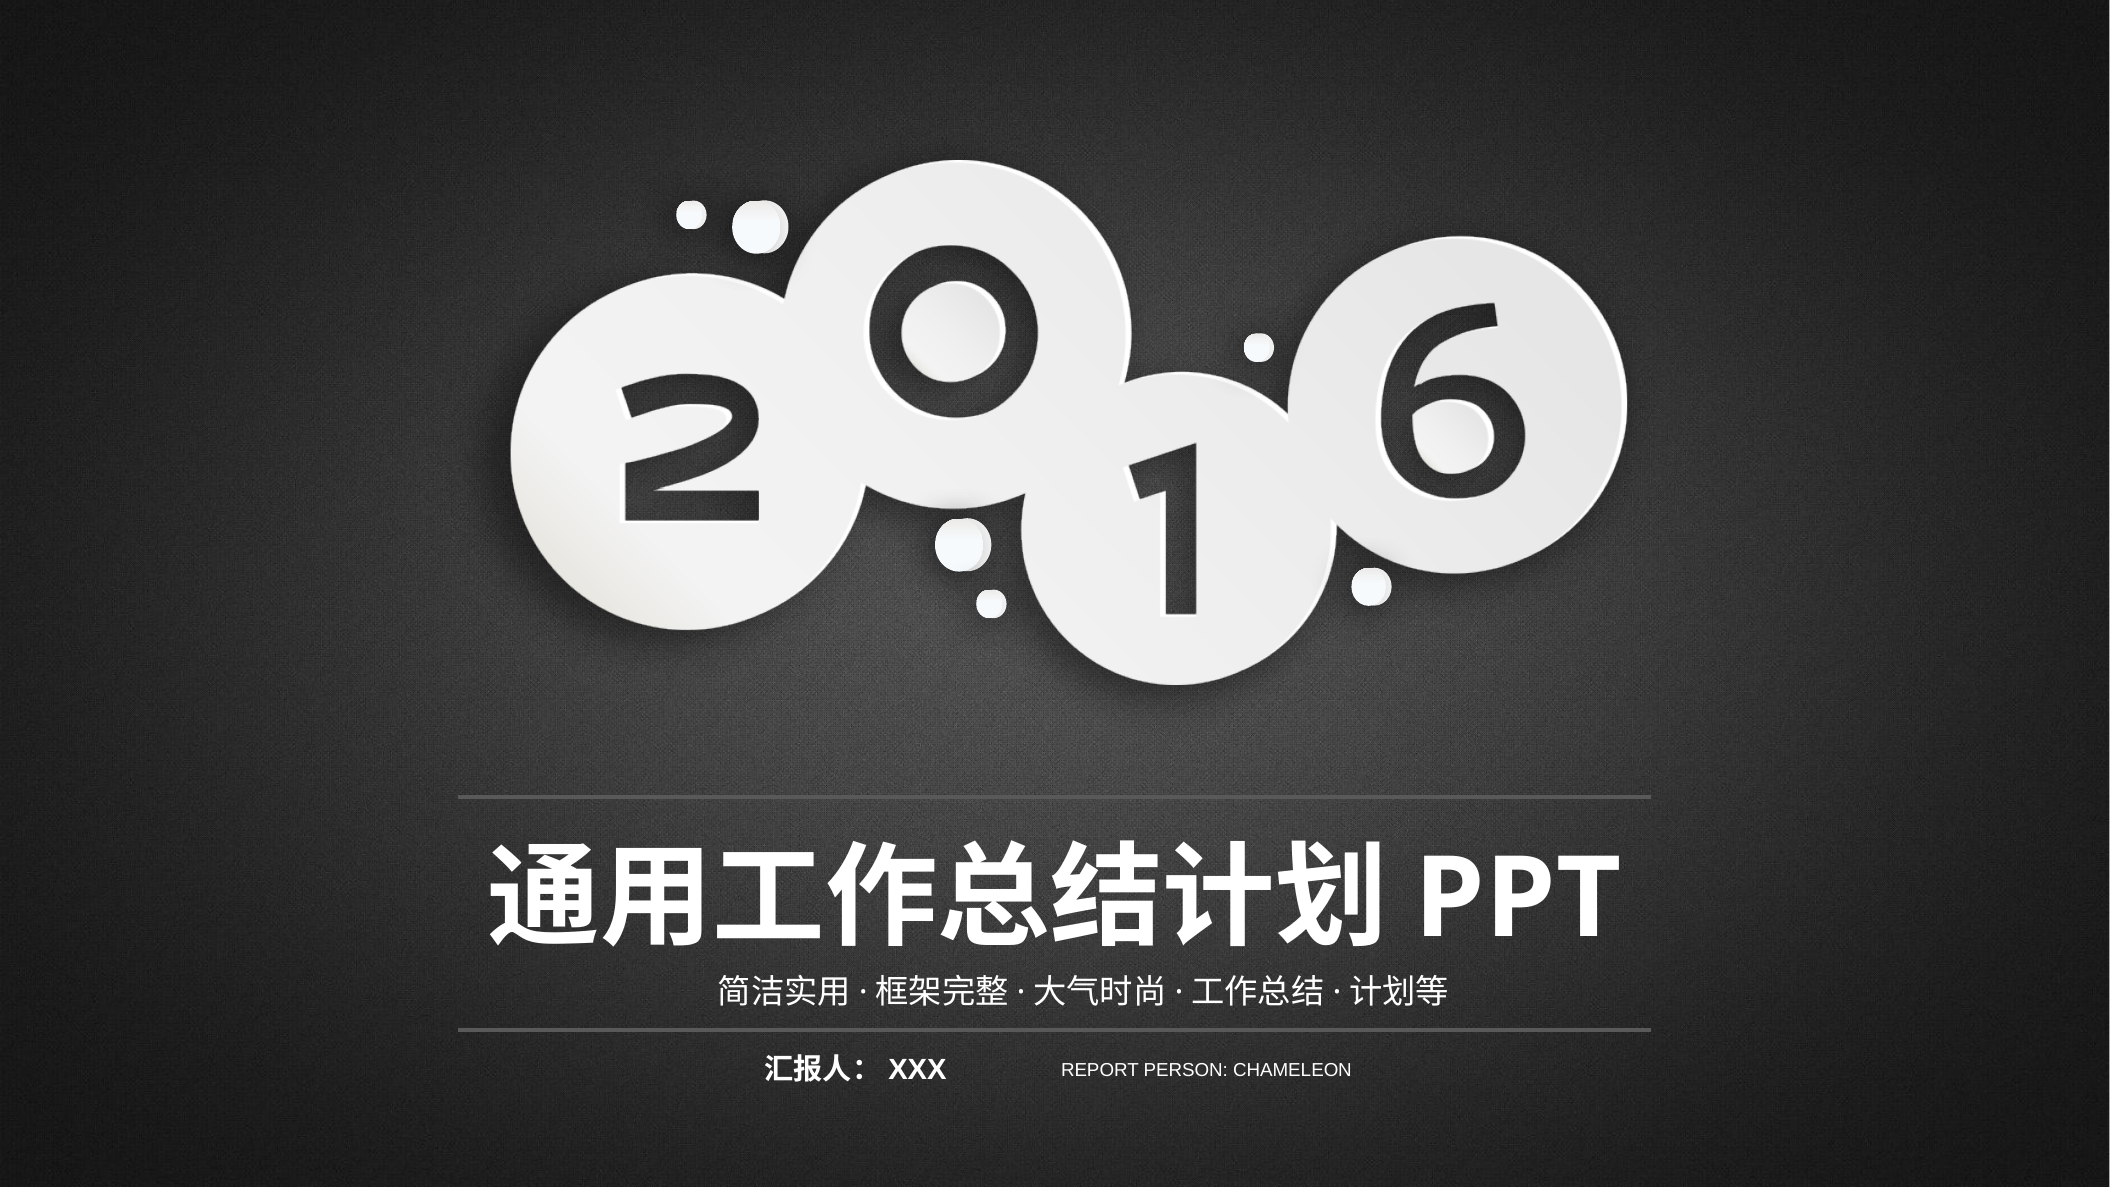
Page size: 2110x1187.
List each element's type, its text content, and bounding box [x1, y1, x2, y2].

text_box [676, 200, 707, 230]
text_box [717, 1042, 1392, 1094]
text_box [976, 589, 1007, 619]
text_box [935, 518, 992, 572]
picture [0, 0, 2110, 1187]
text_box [732, 200, 789, 254]
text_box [1351, 567, 1392, 606]
text_box 通用工作总结计划PPT [473, 817, 1637, 967]
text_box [1243, 333, 1274, 363]
text_box 简洁实用·框架完整·大气时尚·工作总结·计划等 [702, 963, 1464, 1018]
